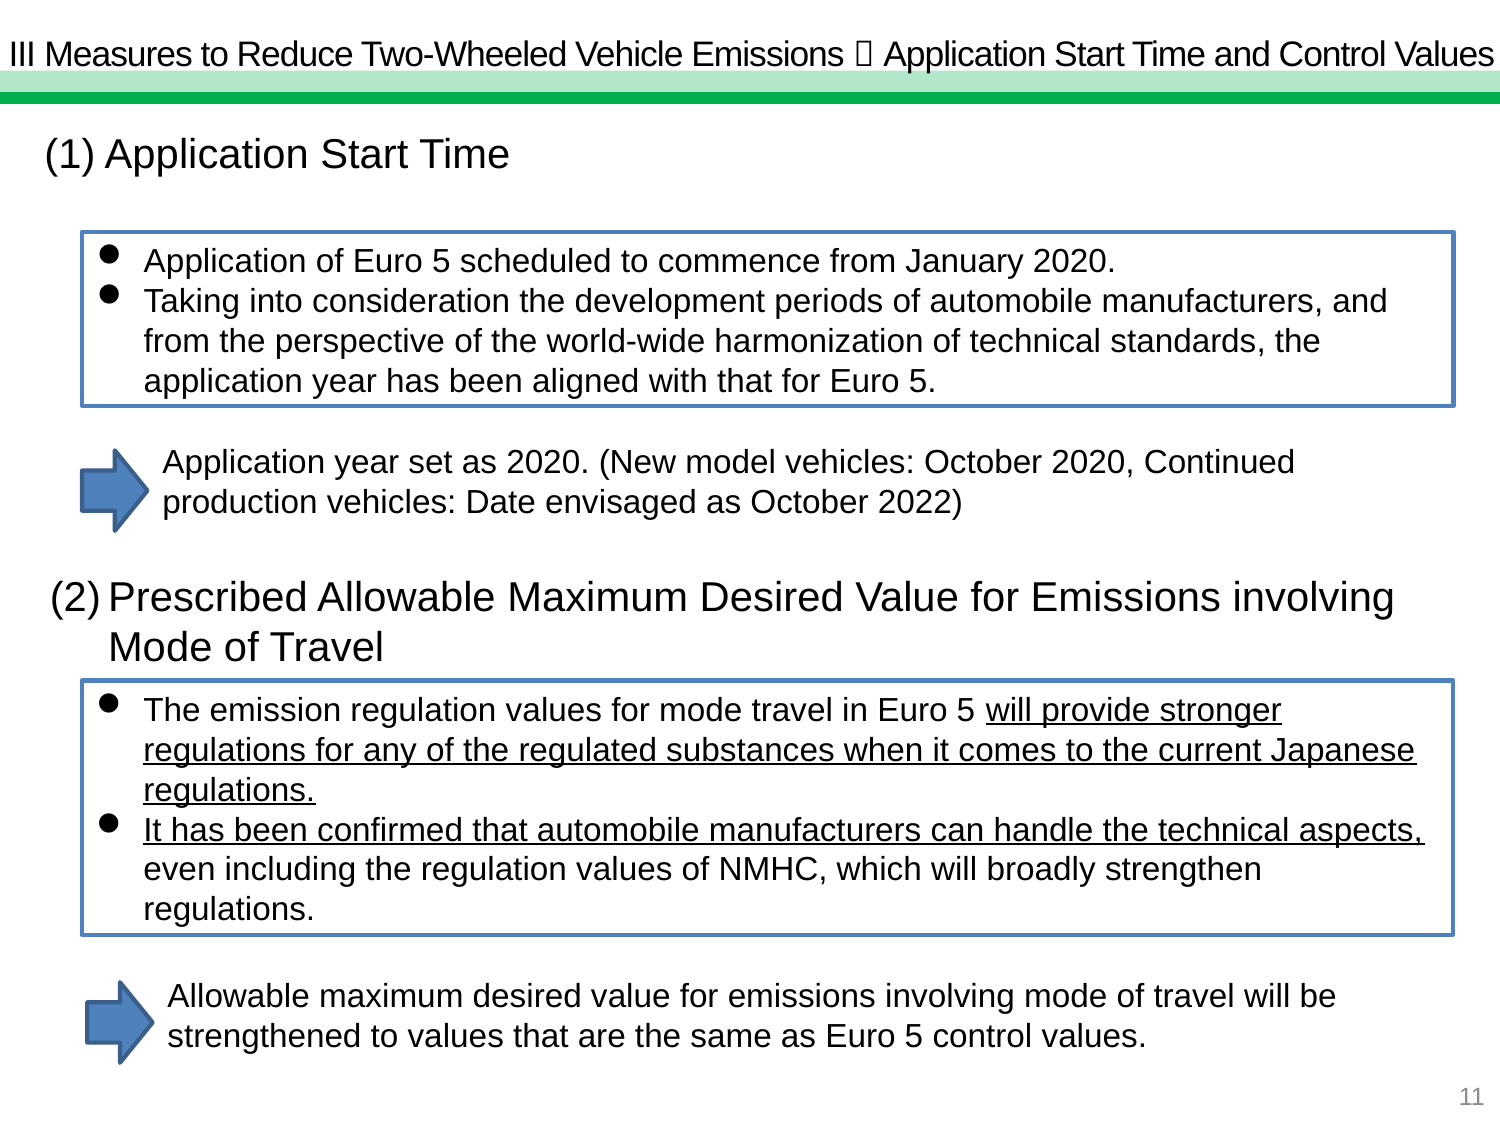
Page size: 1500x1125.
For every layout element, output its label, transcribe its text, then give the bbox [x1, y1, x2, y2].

text_box III Measures to Reduce Two-Wheeled Vehicle Emissions  Application Start Time and Control Values [0, 23, 1500, 81]
text_box The emission regulation values for mode travel in Euro 5 will provide stronger regulations for any of the regulated substances when it comes to the current Japanese regulations. It has been confirmed that automobile manufacturers can handle the technical aspects, even including the regulation values of NMHC, which will broadly strengthen regulations. [81, 680, 1453, 935]
text_box [79, 448, 147, 533]
text_box Application of Euro 5 scheduled to commence from January 2020. Taking into consideration the development periods of automobile manufacturers, and from the perspective of the world-wide harmonization of technical standards, the application year has been aligned with that for Euro 5. [82, 231, 1454, 407]
text_box (1) Application Start Time [18, 119, 1454, 185]
text_box (2) Prescribed Allowable Maximum Desired Value for Emissions involving Mode of Travel [35, 562, 1471, 678]
text_box [85, 980, 152, 1065]
slide_number 11 [1149, 1065, 1500, 1125]
text_box Application year set as 2020. (New model vehicles: October 2020, Continued production vehicles: Date envisaged as October 2022) [147, 432, 1454, 528]
text_box Allowable maximum desired value for emissions involving mode of travel will be strengthened to values that are the same as Euro 5 control values. [152, 966, 1459, 1062]
